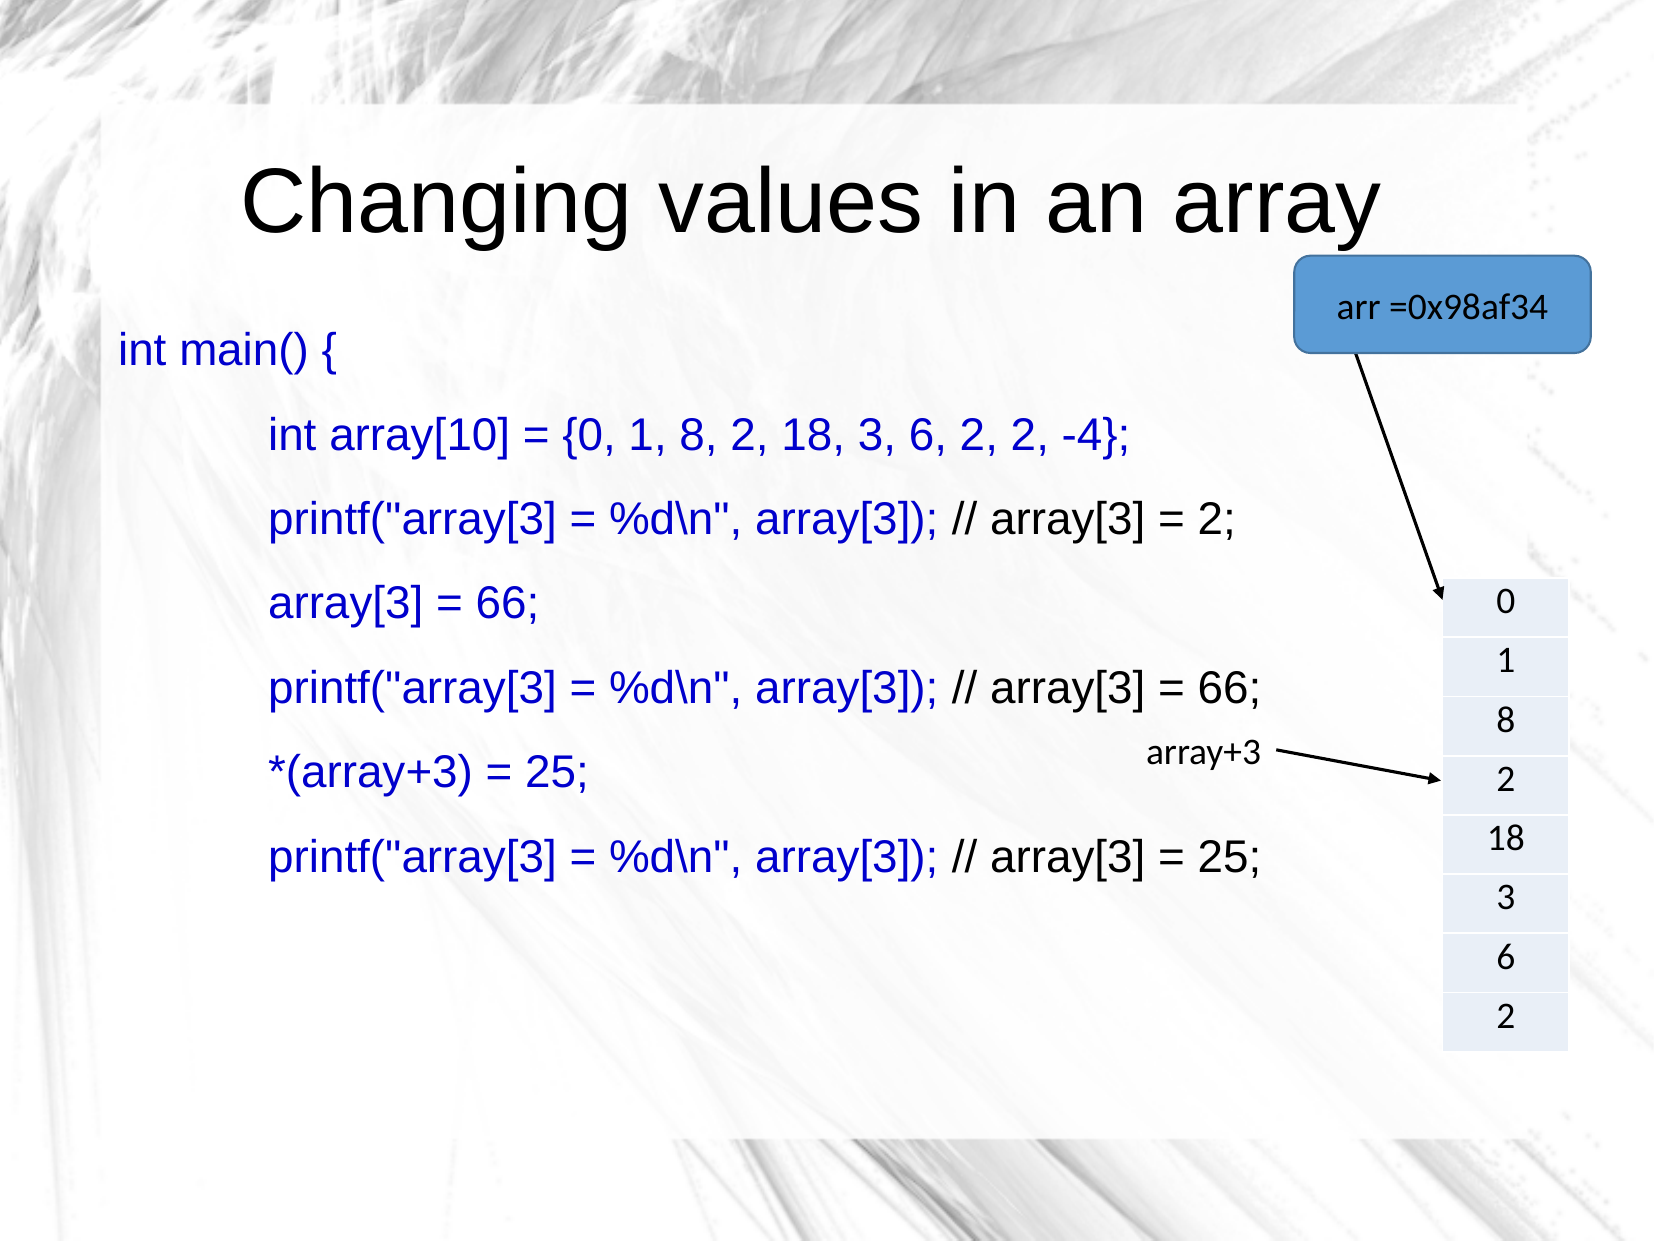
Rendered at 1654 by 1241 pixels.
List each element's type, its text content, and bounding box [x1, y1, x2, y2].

table_cell 8 [1443, 697, 1568, 755]
table_cell 2 [1443, 757, 1568, 814]
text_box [1355, 353, 1443, 600]
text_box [1277, 750, 1441, 781]
table_cell 1 [1443, 638, 1568, 696]
table_cell 3 [1443, 875, 1568, 932]
text_box array+3 [1131, 719, 1277, 780]
title Changing values in an array [118, 112, 1506, 281]
table_cell 18 [1443, 816, 1568, 873]
picture [0, 0, 1654, 1241]
text_box arr =0x98af34 [1293, 254, 1592, 355]
table_cell 2 [1443, 993, 1568, 1051]
table_cell 6 [1443, 934, 1568, 992]
table_header 0 [1443, 579, 1568, 636]
list int main() { int array[10] = {0, 1, 8, 2, 18, 3, 6, 2, 2, -4}; printf("array[3] = %d\n", array[3]); // array[3] = 2; array[3] = 66; printf("array[3] = %d\n", array[3]); // array[3] = 66; *(array+3) = 25; printf("array[3] = %d\n", array[3]); // array[3] = 25; [118, 319, 1571, 1109]
